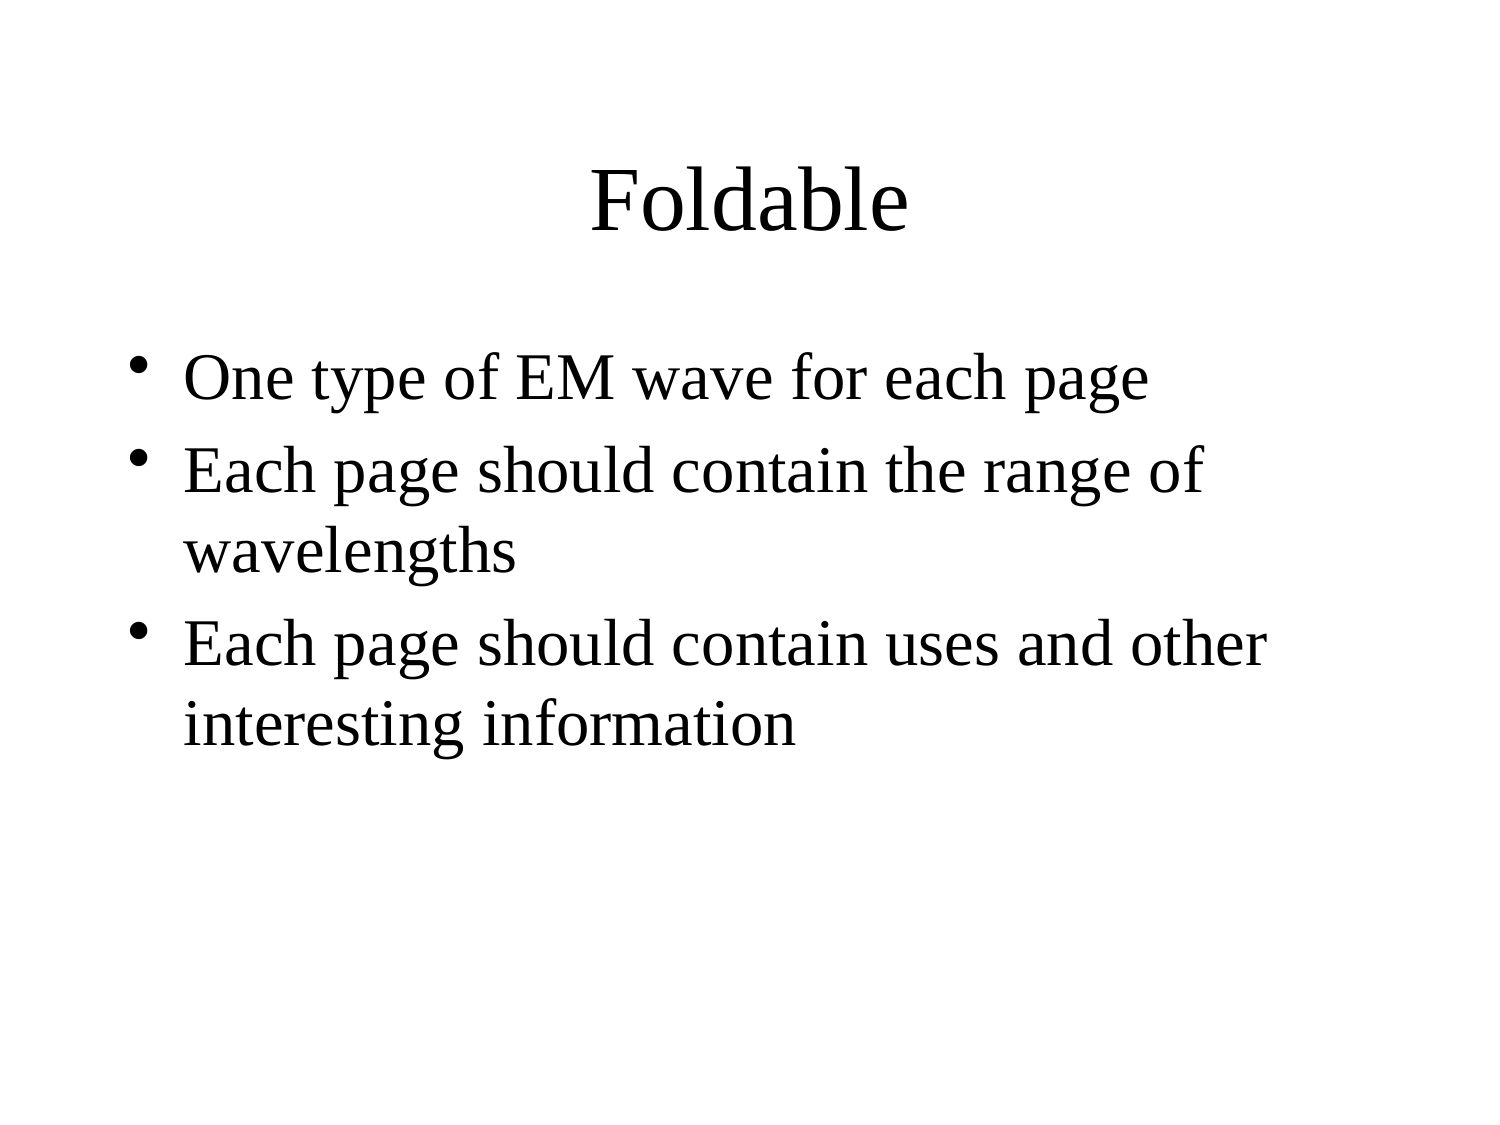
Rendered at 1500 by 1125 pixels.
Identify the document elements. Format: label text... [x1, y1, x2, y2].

title Foldable [112, 99, 1388, 288]
list One type of EM wave for each page Each page should contain the range of wavelengths Each page should contain uses and other interesting information [112, 324, 1388, 1001]
